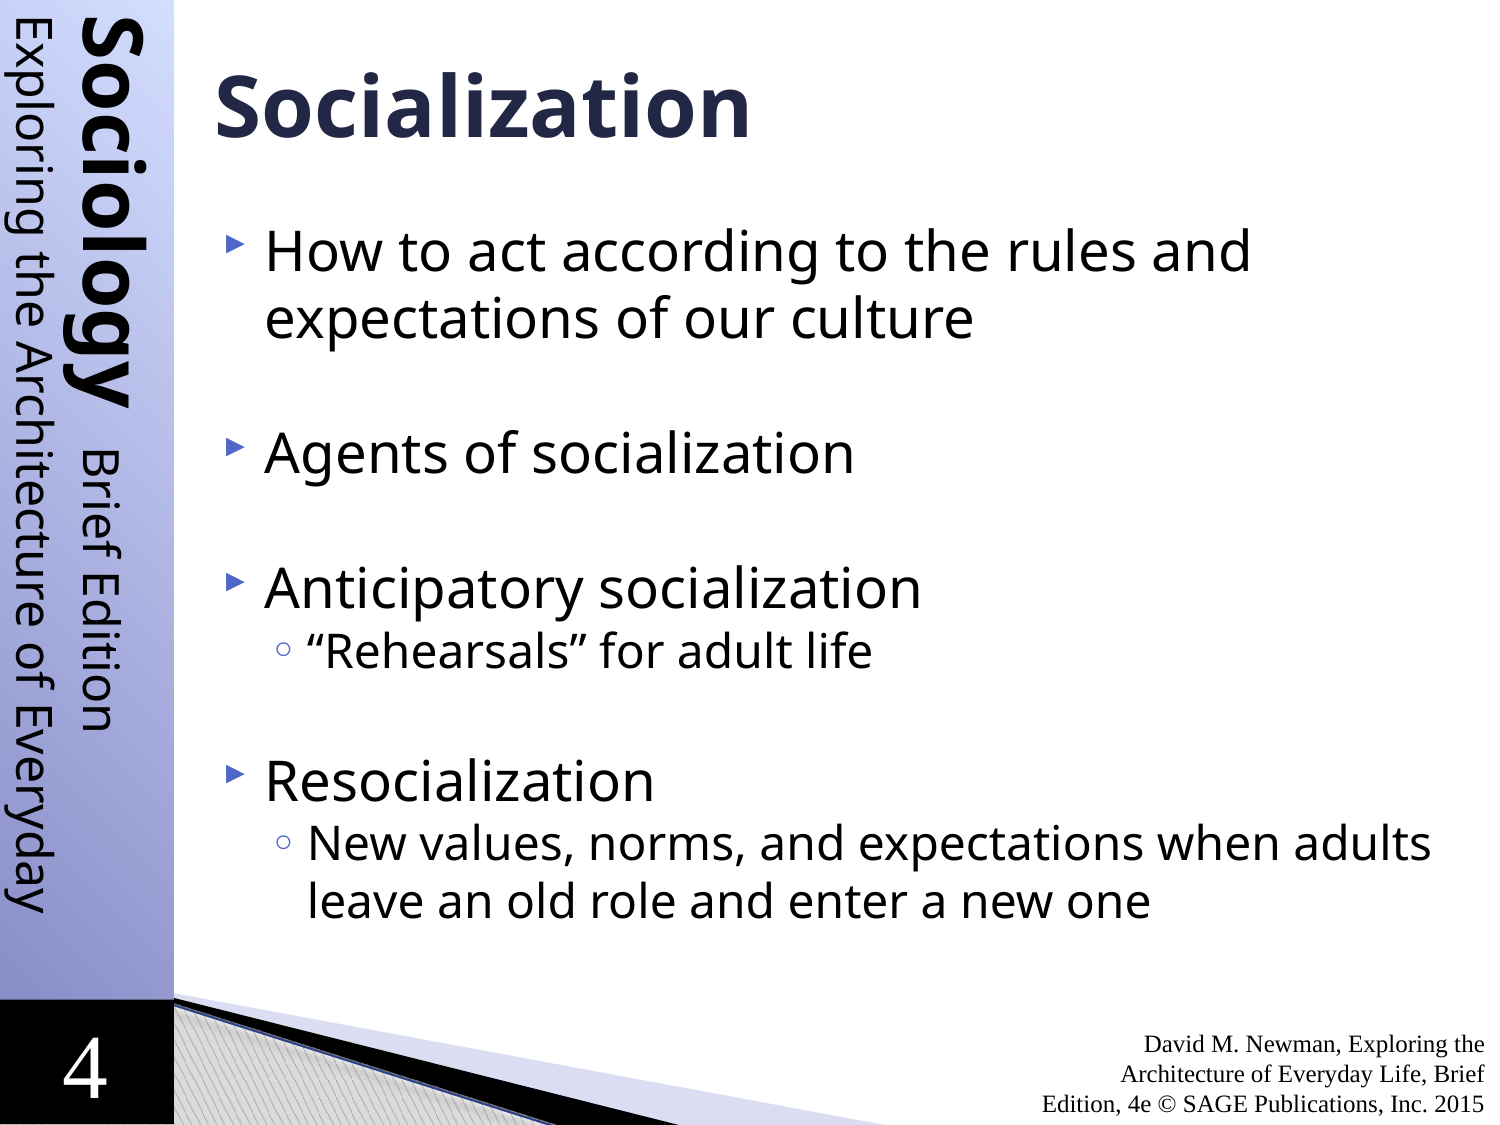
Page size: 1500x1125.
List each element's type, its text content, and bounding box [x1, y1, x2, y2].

footer David M. Newman, Exploring the Architecture of Everyday Life, Brief Edition, 4e © SAGE Publications, Inc. 2015 [1025, 1065, 1500, 1125]
picture [174, 1003, 558, 1125]
list How to act according to the rules and expectations of our culture Agents of socialization Anticipatory socialization “Rehearsals” for adult life Resocialization New values, norms, and expectations when adults leave an old role and enter a new one [174, 200, 1500, 943]
title Socialization [200, 0, 1500, 163]
